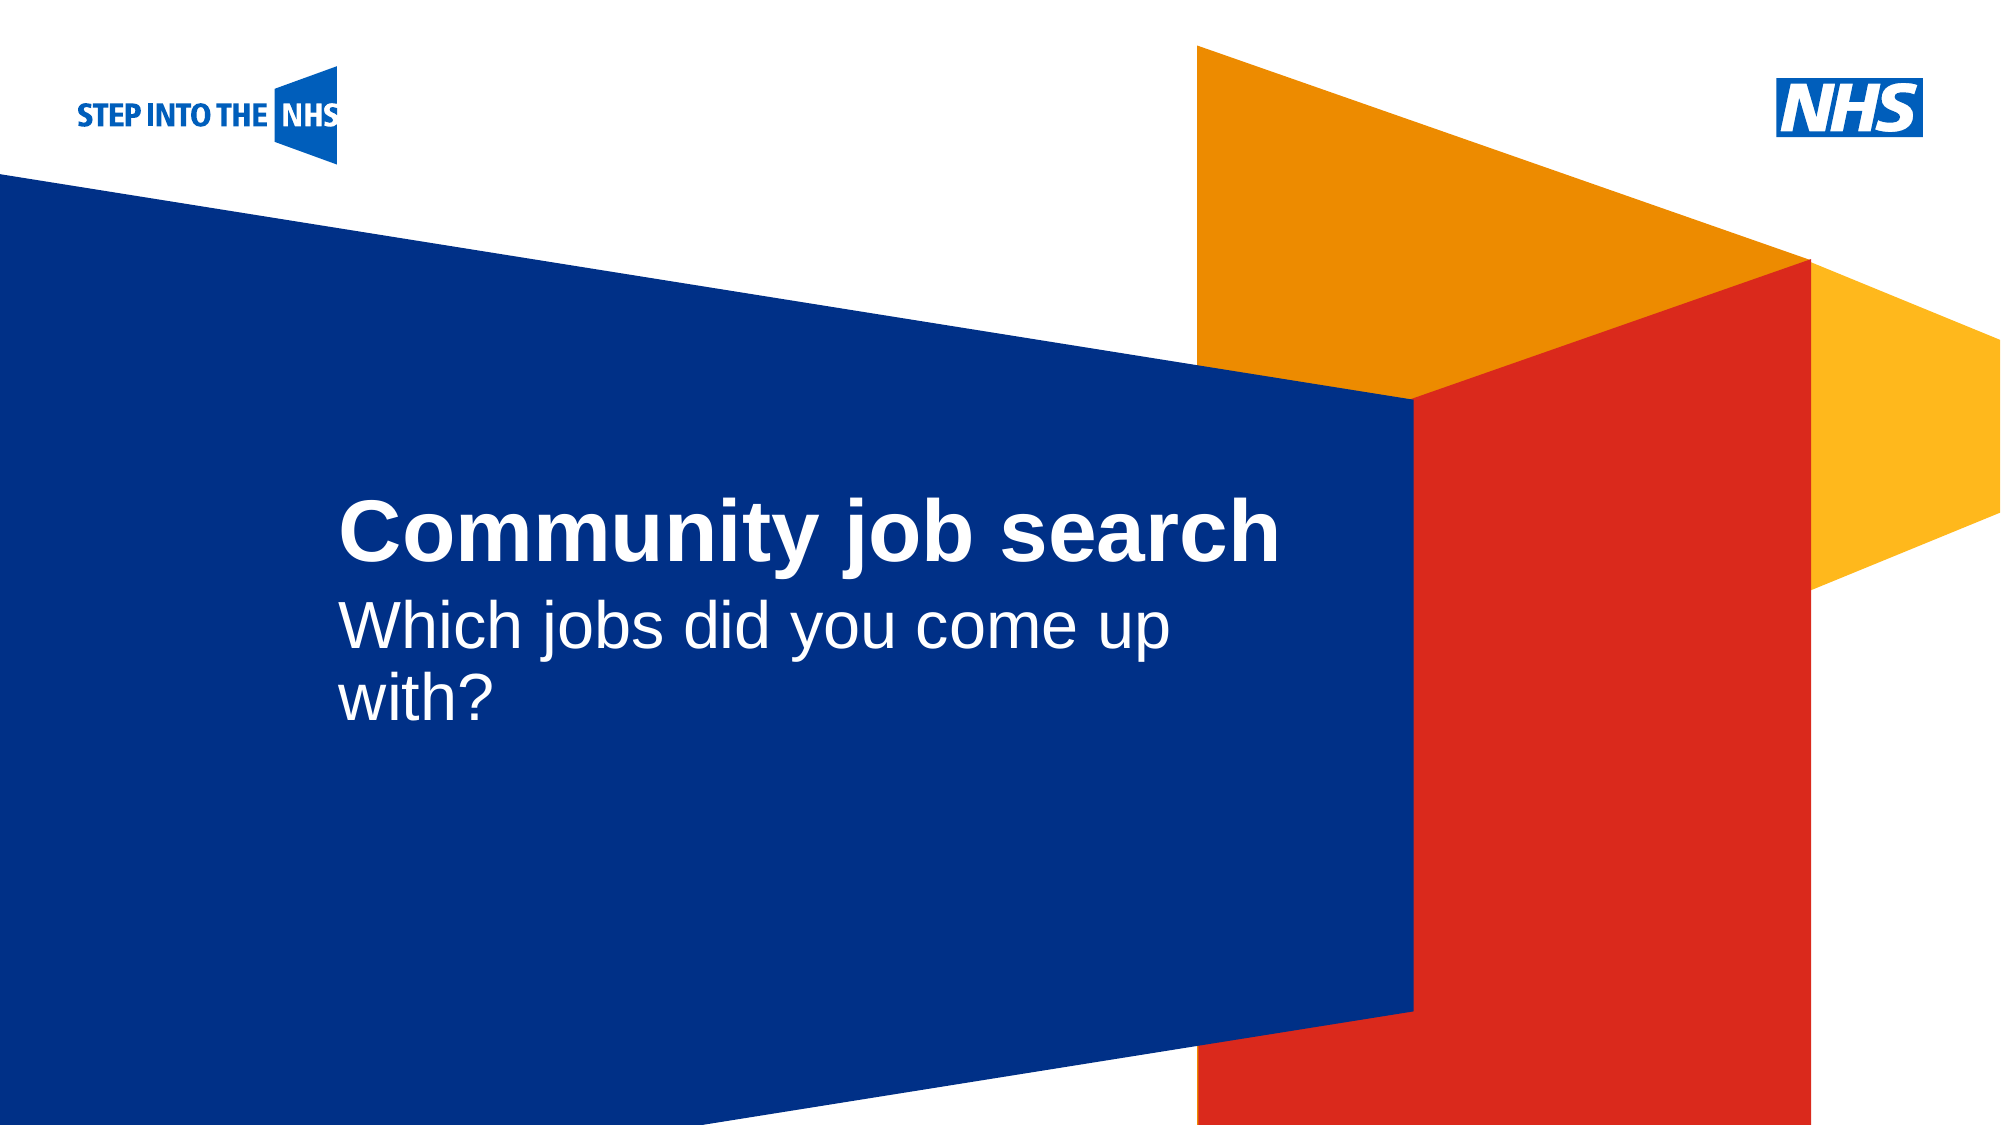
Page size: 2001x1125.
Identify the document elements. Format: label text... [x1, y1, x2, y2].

list Community job search Which jobs did you come up with? [338, 485, 1346, 979]
